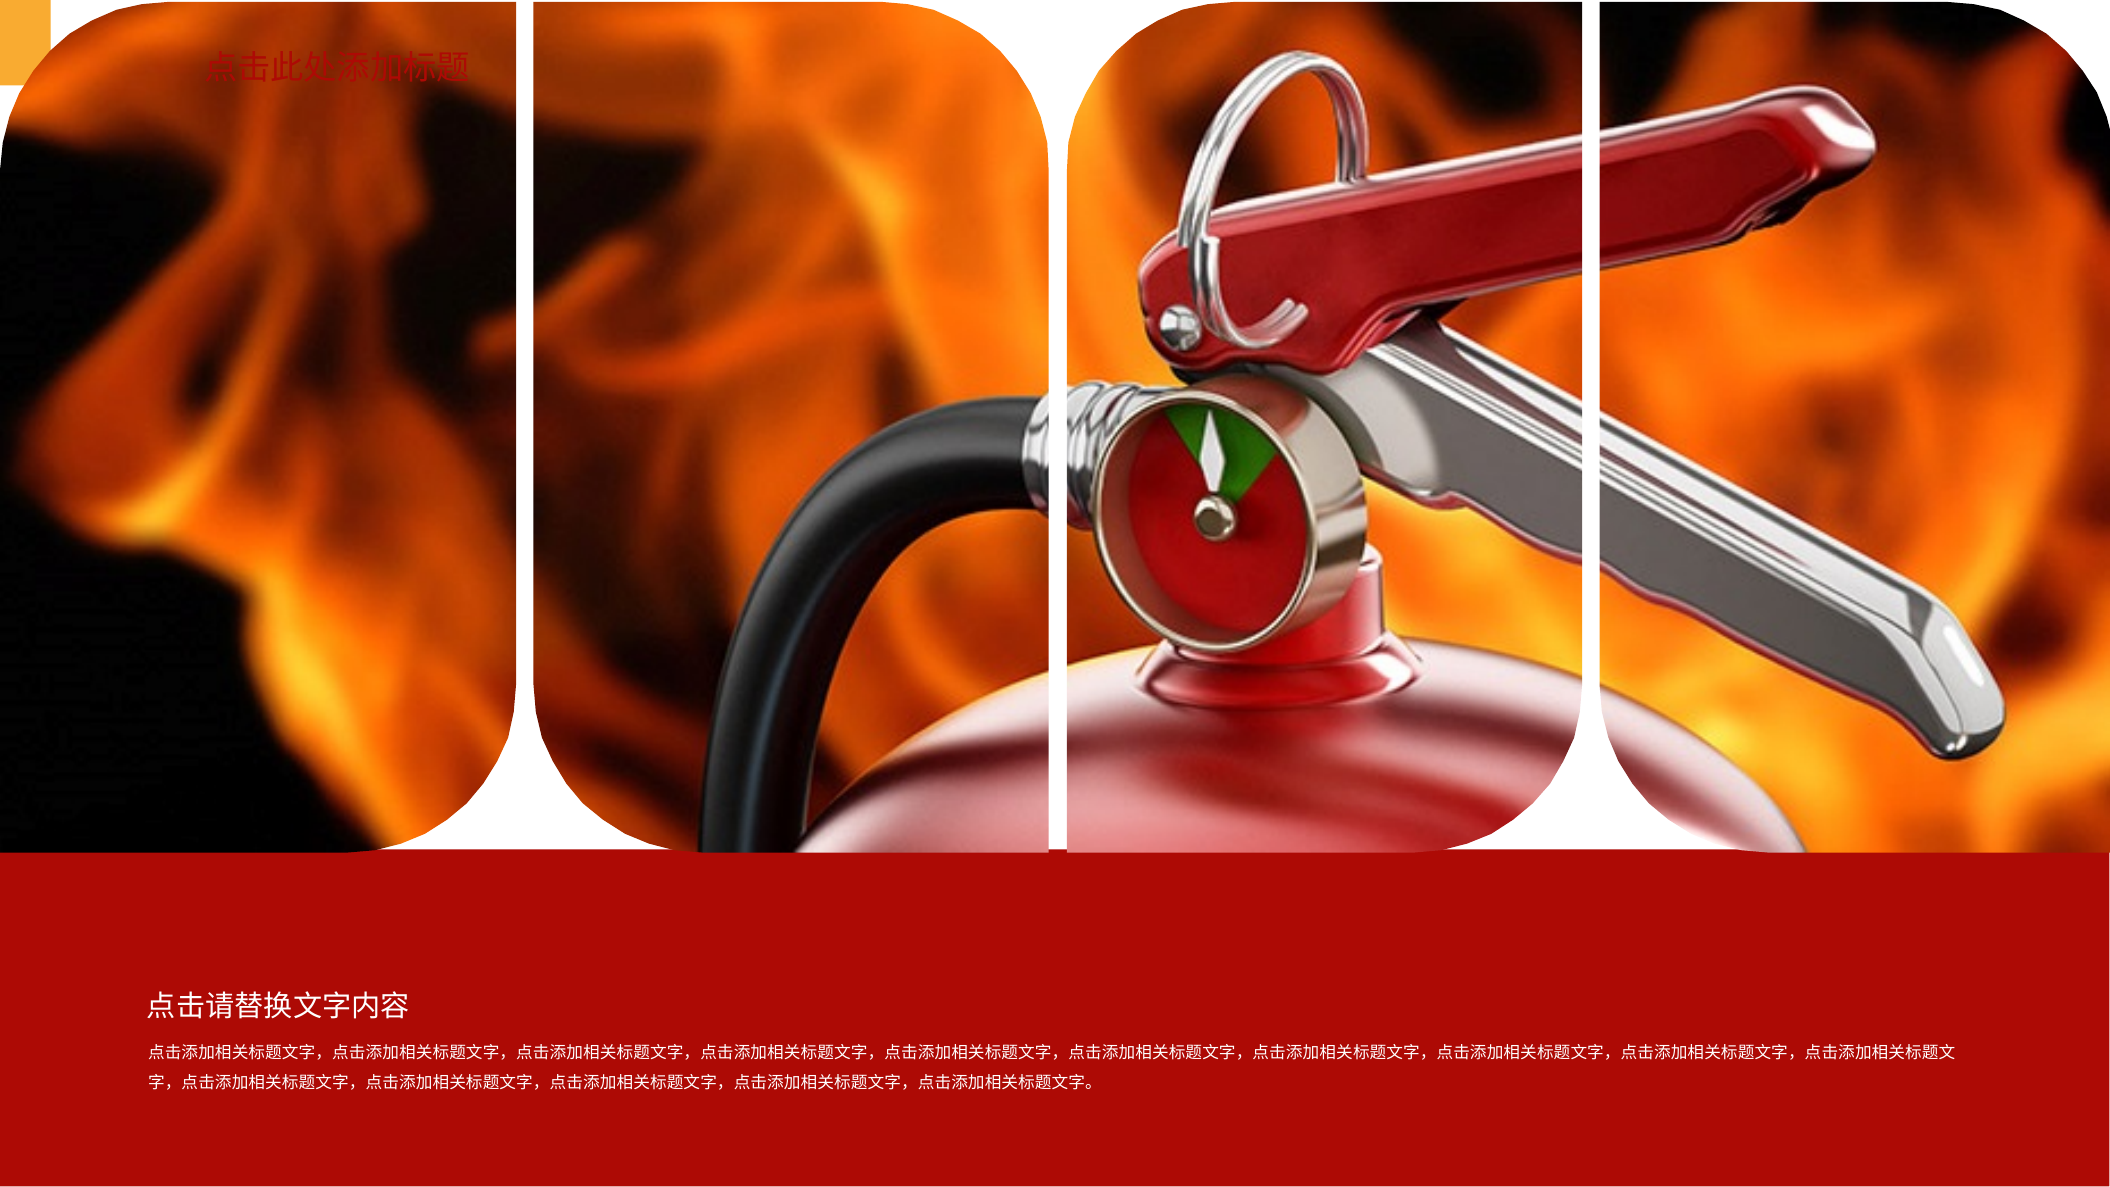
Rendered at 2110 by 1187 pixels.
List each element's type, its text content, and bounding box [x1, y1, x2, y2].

text_box [533, 1, 1049, 853]
text_box 点击添加相关标题文字，点击添加相关标题文字，点击添加相关标题文字，点击添加相关标题文字，点击添加相关标题文字，点击添加相关标题文字，点击添加相关标题文字，点击添加相关标题文字，点击添加相关标题文字，点击添加相关标题文字，点击添加相关标题文字，点击添加相关标题文字，点击添加相关标题文字，点击添加相关标题文字，点击添加相关标题文字。 [133, 1024, 1976, 1100]
text_box [1066, 1, 1583, 853]
text_box [1599, 1, 2110, 853]
text_box 点击此处添加标题 [189, 38, 500, 97]
text_box 点击请替换文字内容 [132, 962, 500, 1030]
text_box [0, 1, 517, 853]
text_box [0, 848, 2110, 1187]
